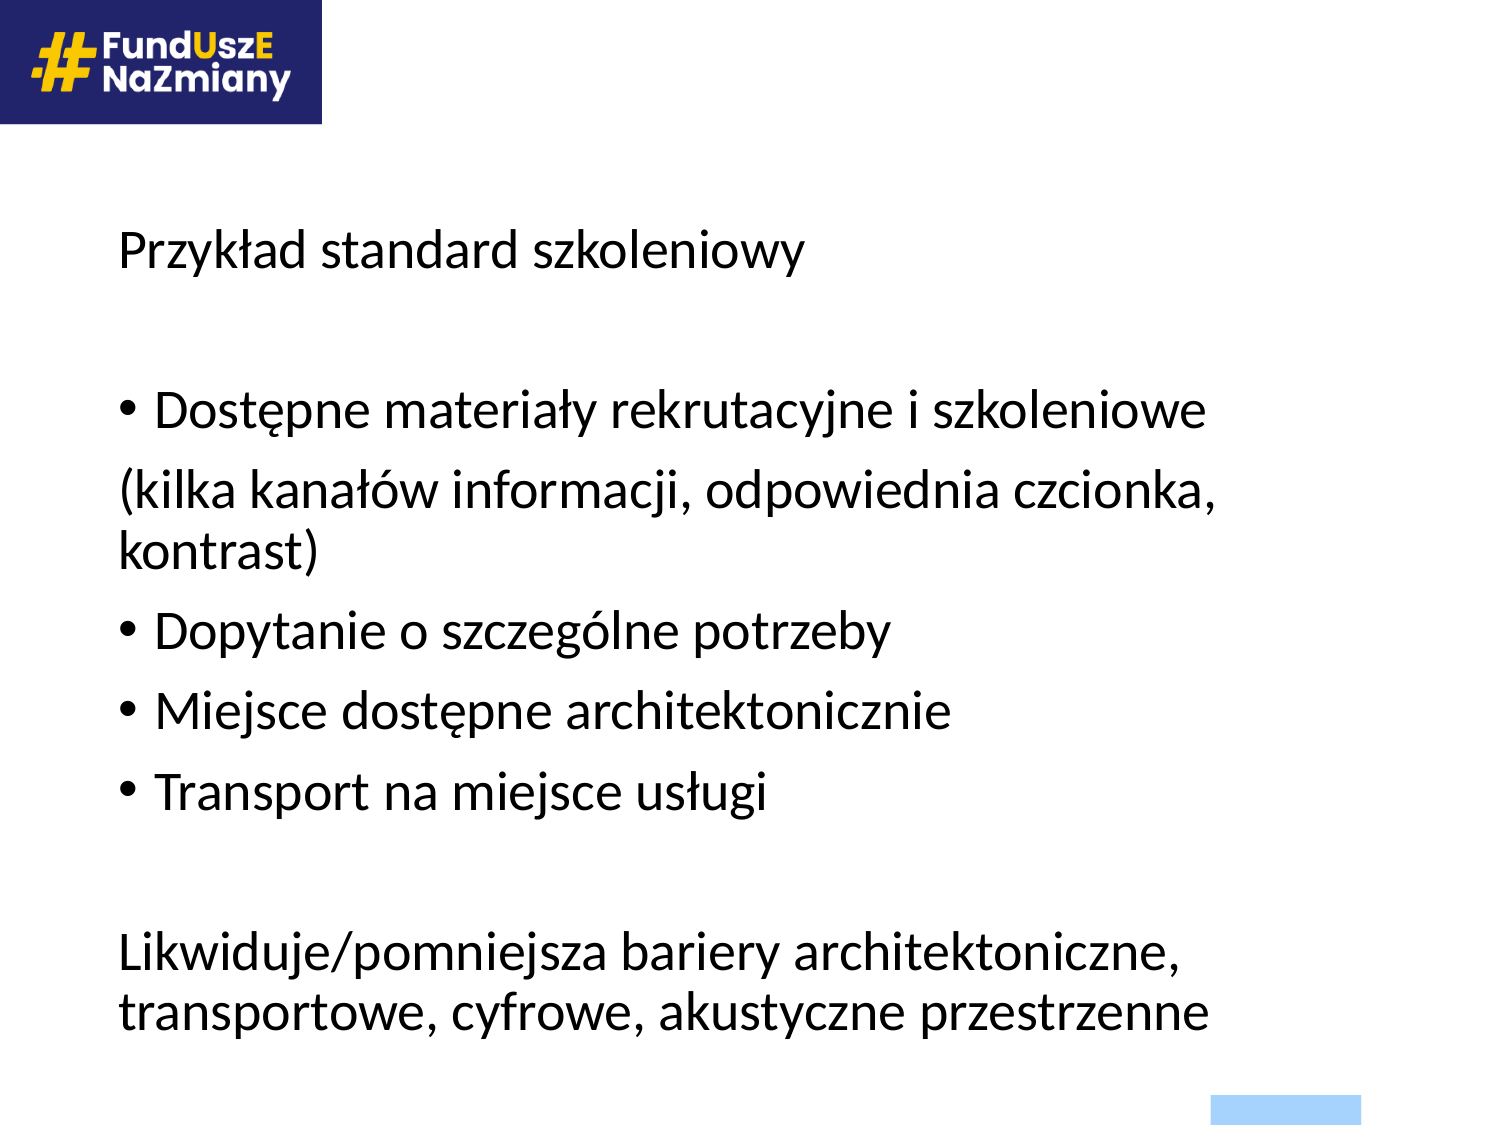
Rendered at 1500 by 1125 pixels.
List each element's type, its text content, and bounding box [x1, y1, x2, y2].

list Przykład standard szkoleniowy Dostępne materiały rekrutacyjne i szkoleniowe (kilka kanałów informacji, odpowiednia czcionka, kontrast) Dopytanie o szczególne potrzeby Miejsce dostępne architektonicznie Transport na miejsce usługi Likwiduje/pomniejsza bariery architektoniczne, transportowe, cyfrowe, akustyczne przestrzenne [103, 212, 1397, 1055]
picture [0, 0, 1500, 1125]
